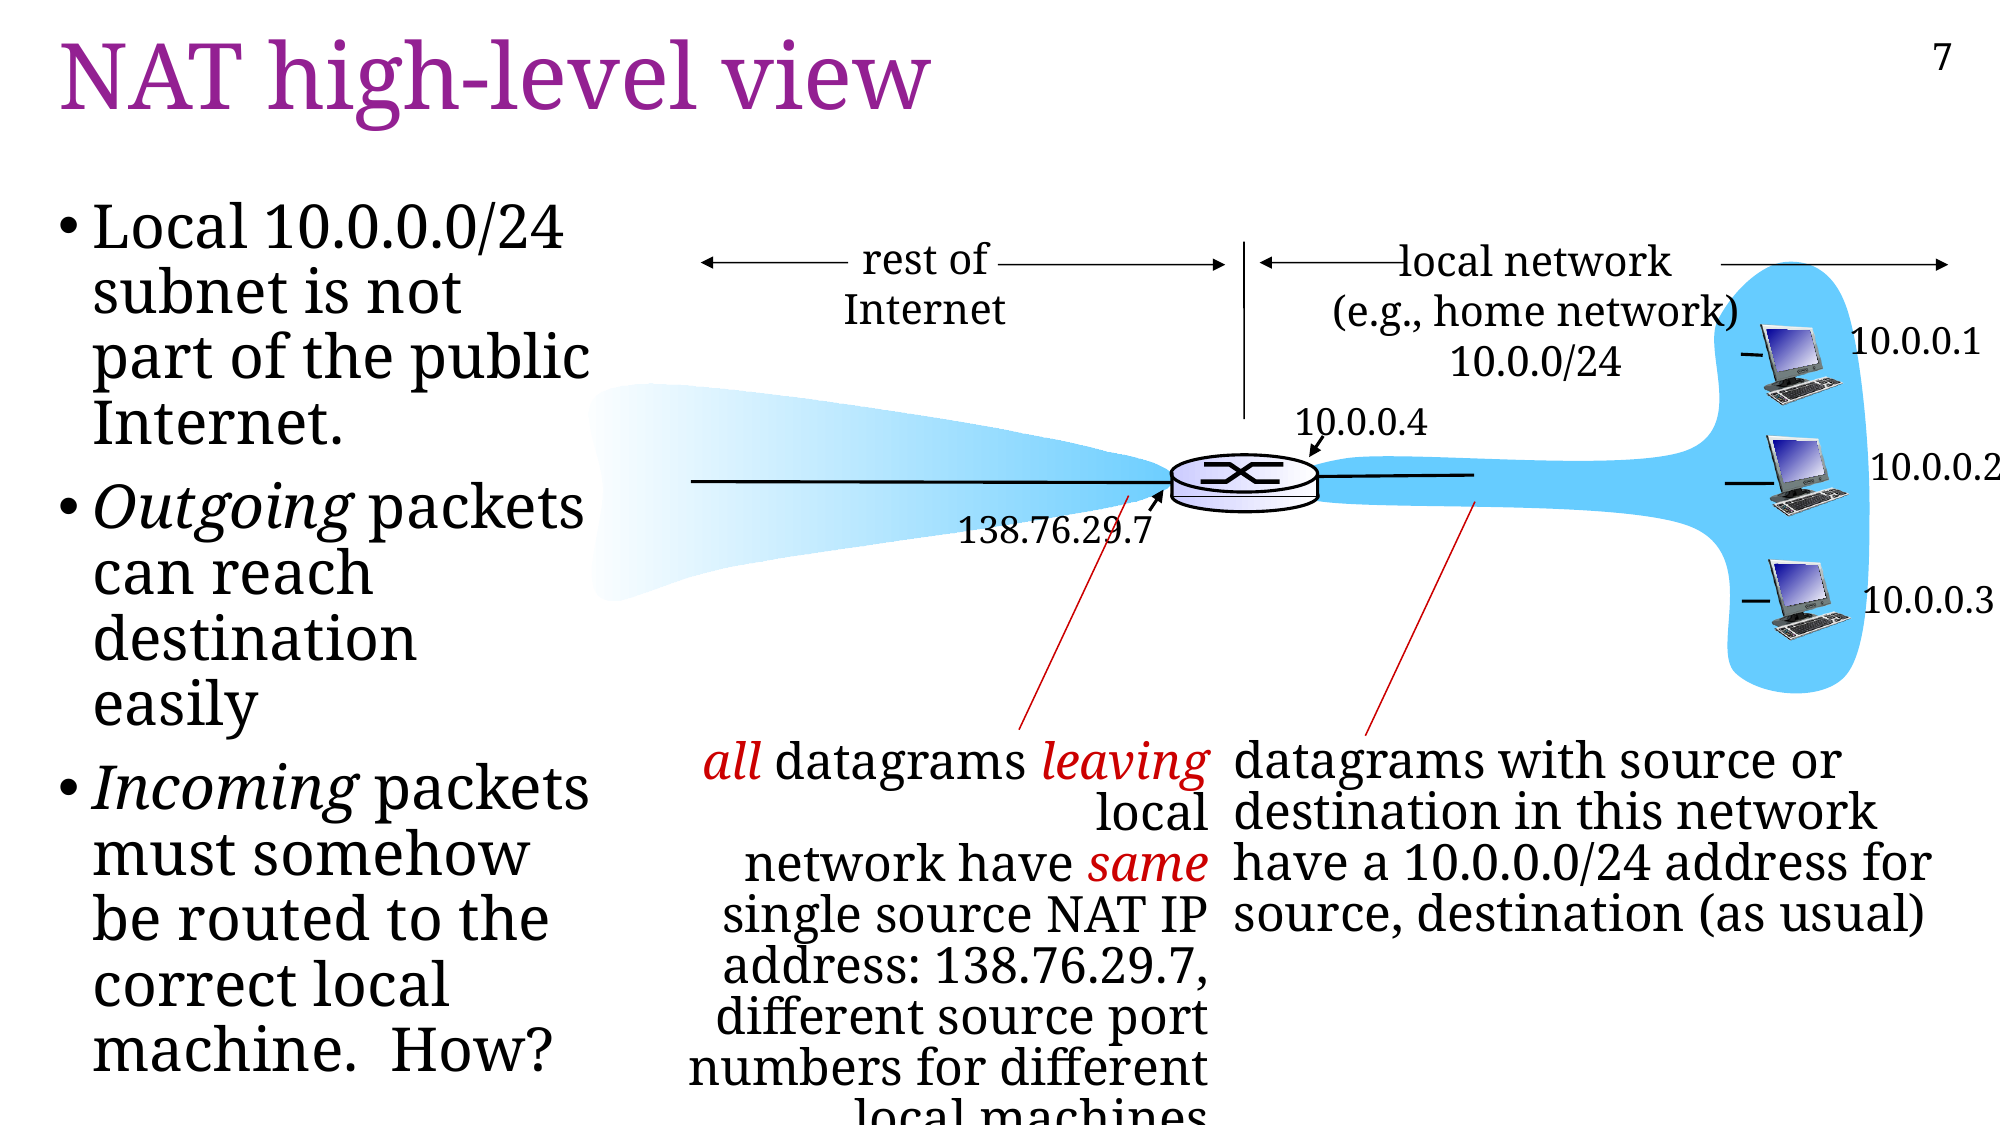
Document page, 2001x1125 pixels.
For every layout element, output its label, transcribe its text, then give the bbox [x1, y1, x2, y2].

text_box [1171, 454, 1319, 512]
text_box all datagrams leaving local network have same single source NAT IP address: 138.76.29.7, different source port numbers for different local machines [619, 731, 1224, 1125]
text_box [1149, 489, 1164, 511]
text_box 10.0.0.4 [1279, 390, 1443, 451]
text_box datagrams with source or destination in this network have a 10.0.0.0/24 address for source, destination (as usual) [1218, 730, 1961, 950]
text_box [1763, 431, 1869, 523]
text_box [1754, 265, 1848, 354]
text_box [1022, 258, 1226, 271]
text_box 10.0.0.2 [1869, 436, 2000, 496]
text_box 10.0.0.3 [1871, 568, 2000, 628]
text_box [1259, 256, 1407, 269]
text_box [1757, 320, 1863, 413]
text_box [1765, 554, 1871, 647]
title NAT high-level view [43, 7, 1953, 153]
text_box 10.0.0.1 [1834, 309, 1998, 370]
list Local 10.0.0.0/24 subnet is not part of the public Internet. Outgoing packets can reach destination easily Incoming packets must somehow be routed to the correct local machine. How? [43, 188, 610, 1106]
text_box 138.76.29.7 [942, 498, 1169, 558]
text_box rest of Internet [828, 225, 1022, 341]
text_box [1309, 435, 1324, 454]
text_box [1319, 355, 1870, 694]
text_box local network (e.g., home network) 10.0.0/24 [1317, 227, 1754, 393]
text_box [700, 256, 828, 269]
text_box [588, 383, 1170, 601]
text_box [1720, 258, 1949, 271]
